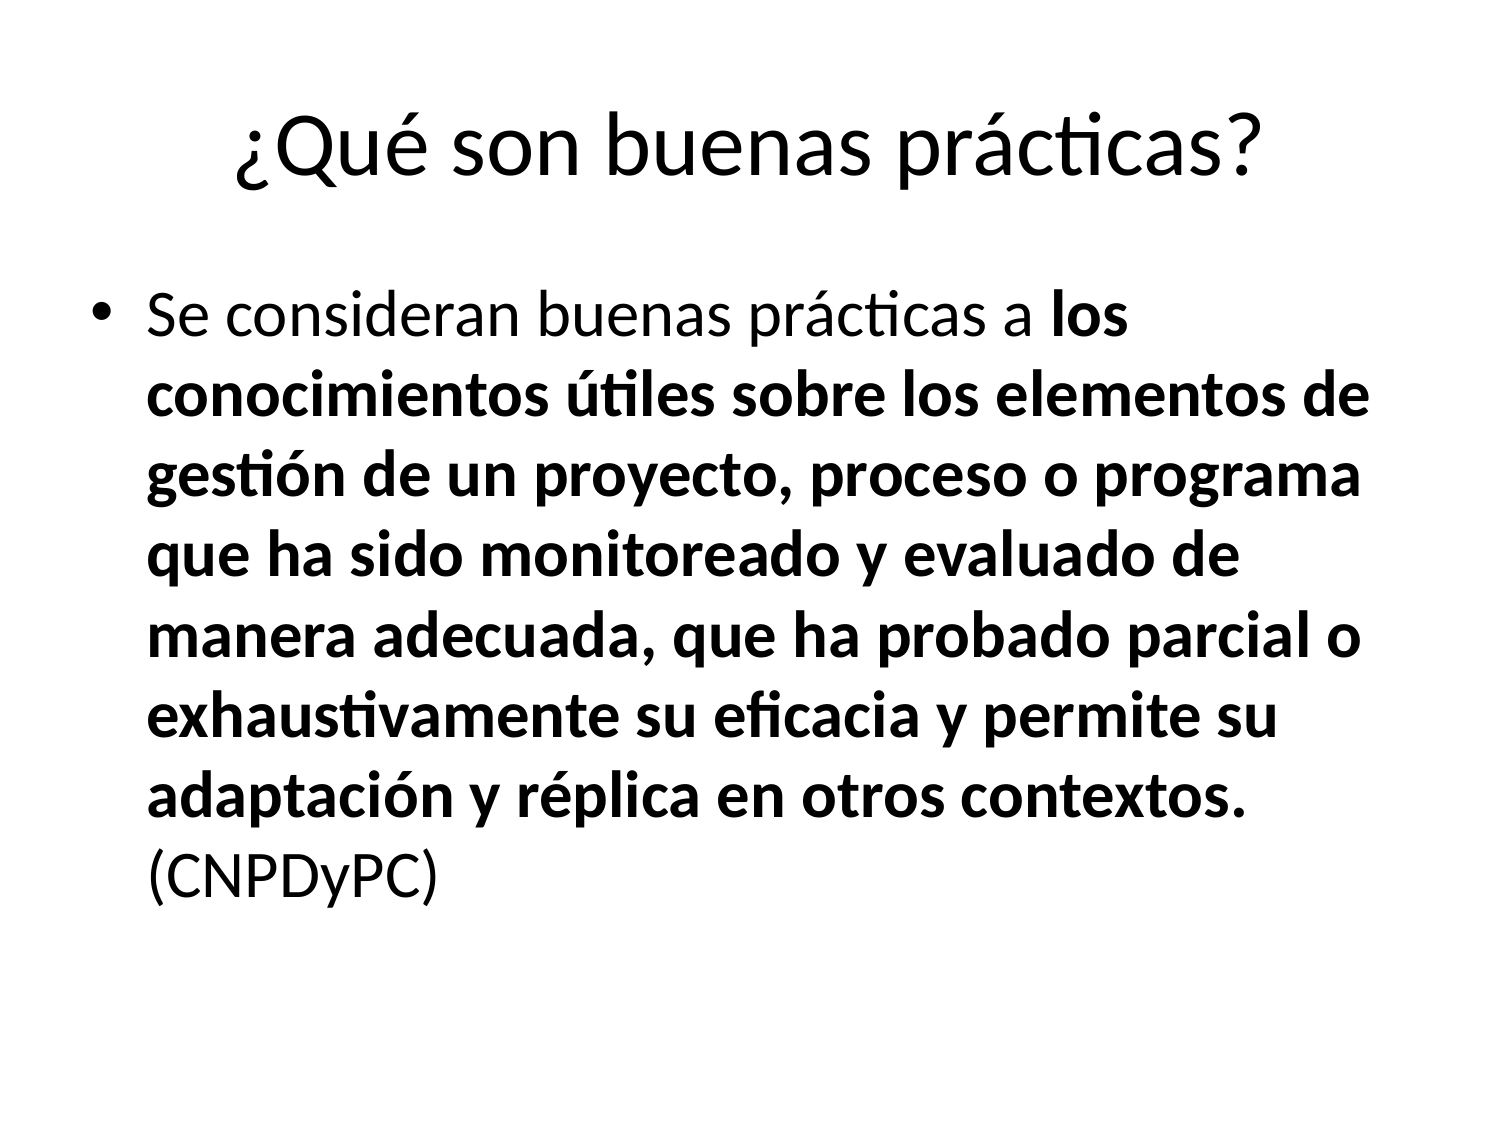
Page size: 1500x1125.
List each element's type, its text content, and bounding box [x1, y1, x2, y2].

title ¿Qué son buenas prácticas? [75, 45, 1425, 233]
list Se consideran buenas prácticas a los conocimientos útiles sobre los elementos de gestión de un proyecto, proceso o programa que ha sido monitoreado y evaluado de manera adecuada, que ha probado parcial o exhaustivamente su eficacia y permite su adaptación y réplica en otros contextos. (CNPDyPC) [75, 262, 1425, 1005]
